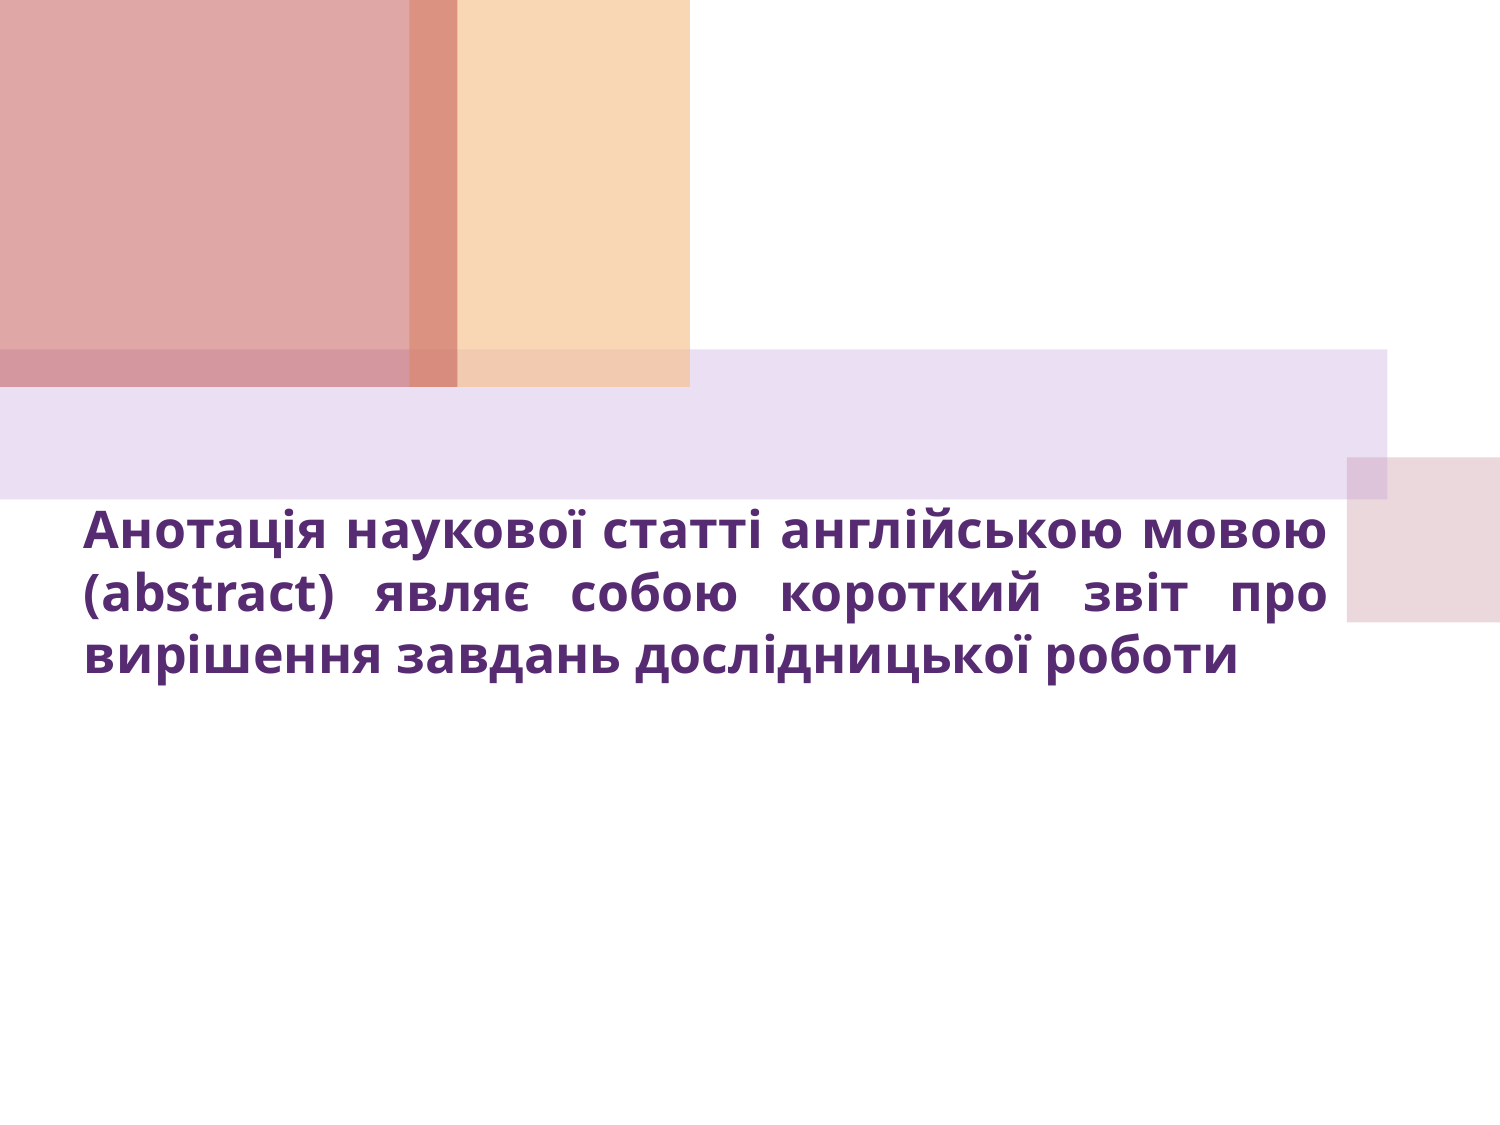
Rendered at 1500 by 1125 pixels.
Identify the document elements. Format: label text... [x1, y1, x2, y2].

title Анотація наукової статті англійською мовою (abstract) являє собою короткий звіт про вирішення завдань дослідницької роботи [68, 489, 1346, 753]
